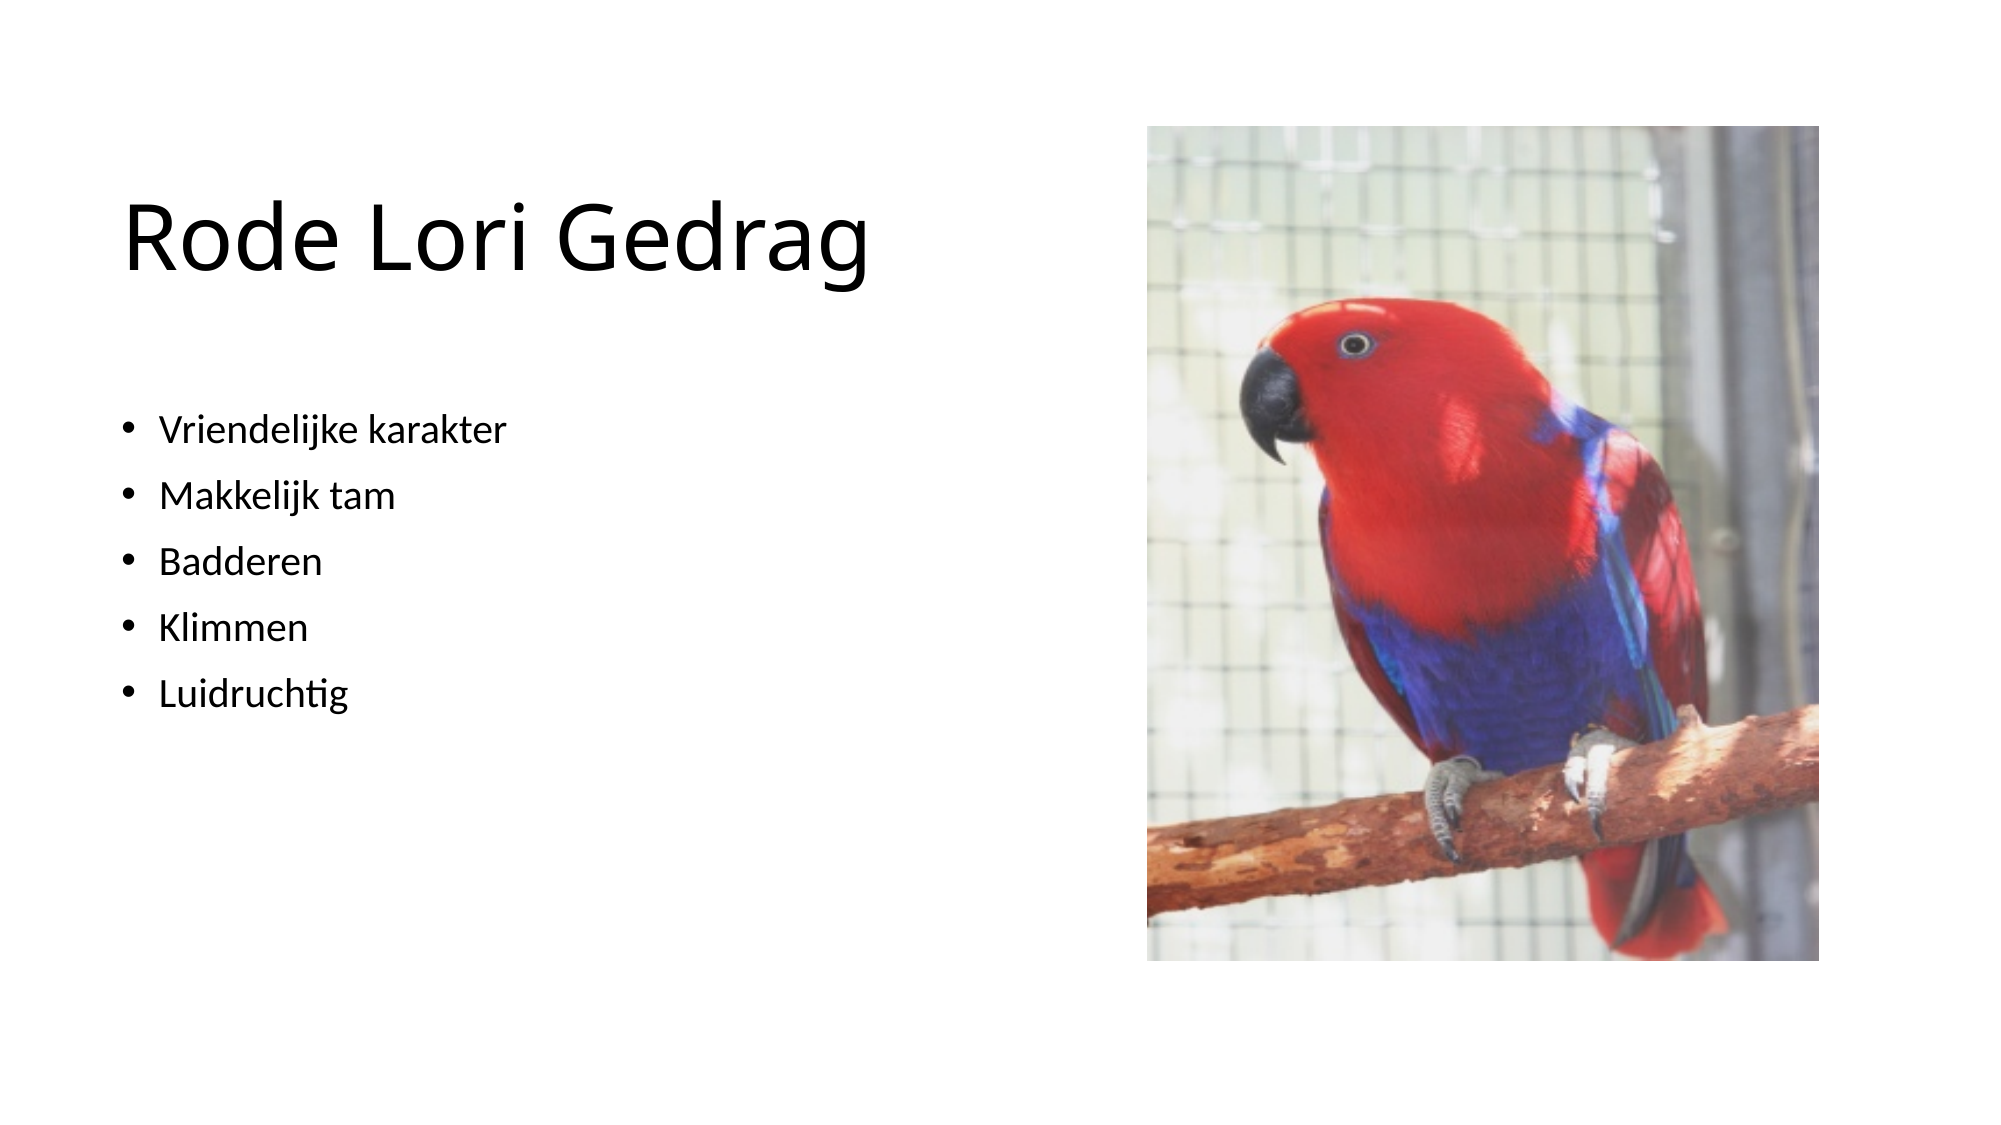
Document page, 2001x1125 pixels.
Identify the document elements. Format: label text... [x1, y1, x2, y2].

title Rode Lori Gedrag [106, 103, 948, 379]
list Vriendelijke karakter Makkelijk tam Badderen Klimmen Luidruchtig [106, 399, 948, 1021]
picture [1147, 126, 1819, 961]
